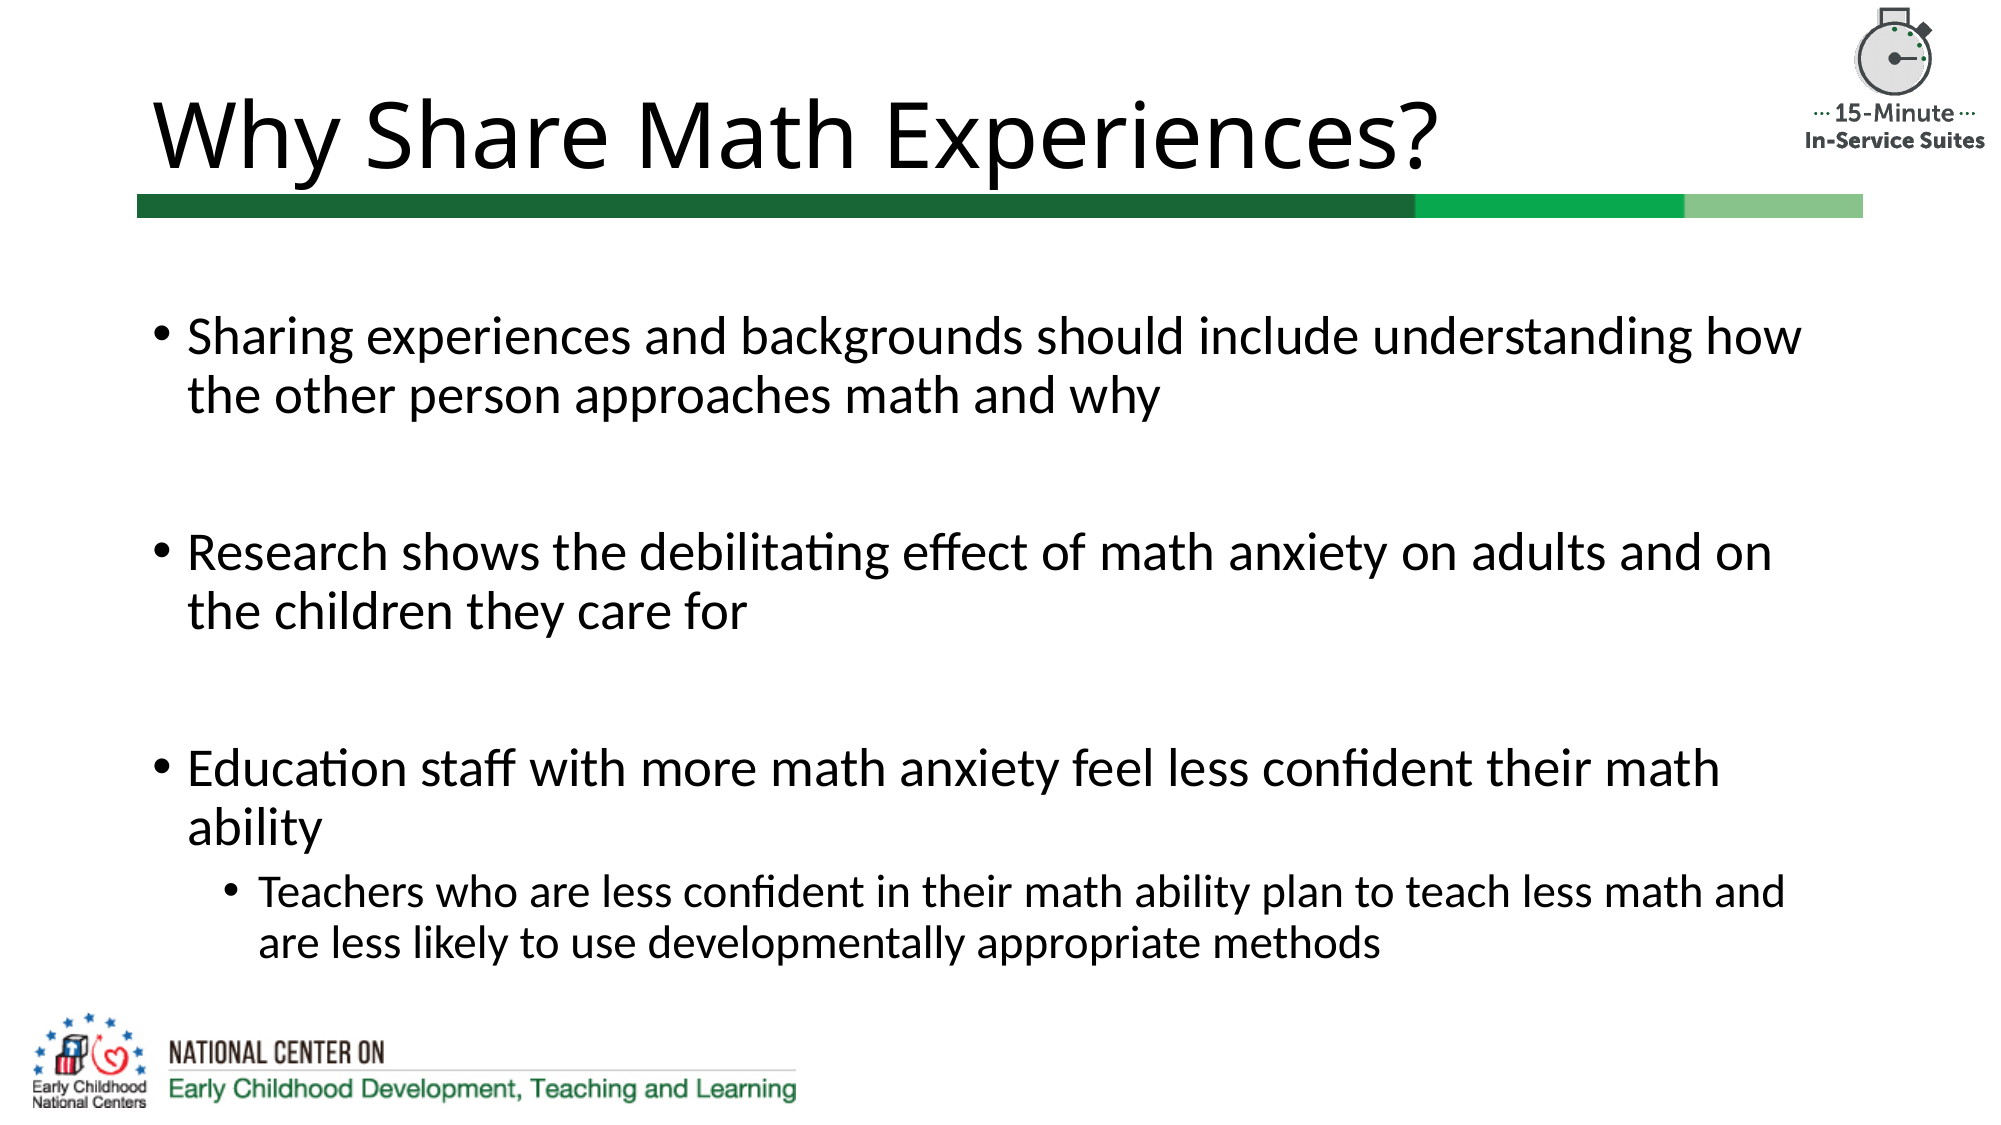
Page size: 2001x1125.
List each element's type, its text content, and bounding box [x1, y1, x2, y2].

title Why Share Math Experiences? [137, 59, 1863, 218]
picture [33, 1013, 796, 1108]
picture [1790, 0, 1999, 161]
list Sharing experiences and backgrounds should include understanding how the other person approaches math and why Research shows the debilitating effect of math anxiety on adults and on the children they care for Education staff with more math anxiety feel less confident their math ability Teachers who are less confident in their math ability plan to teach less math and are less likely to use developmentally appropriate methods [137, 299, 1863, 981]
